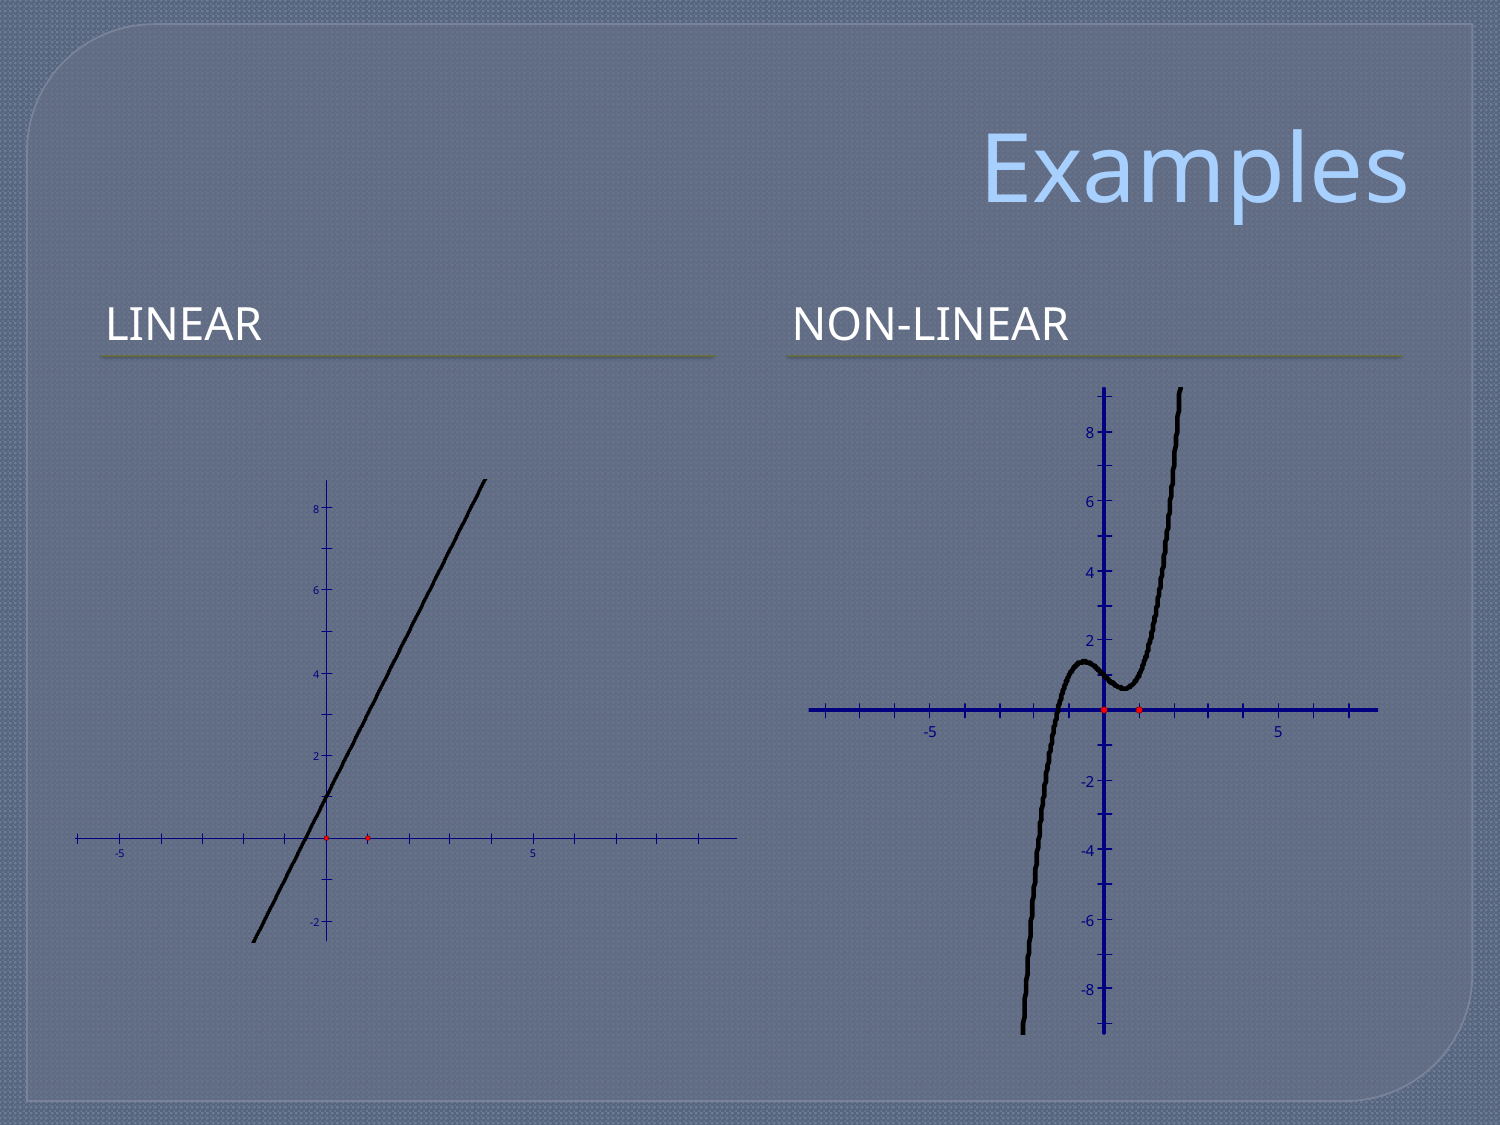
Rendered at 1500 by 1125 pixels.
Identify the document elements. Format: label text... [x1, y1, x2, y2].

list NON-LINEAR [761, 251, 1425, 357]
title Examples [75, 41, 1425, 229]
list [74, 479, 738, 943]
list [808, 387, 1379, 1035]
list Linear [75, 251, 738, 357]
